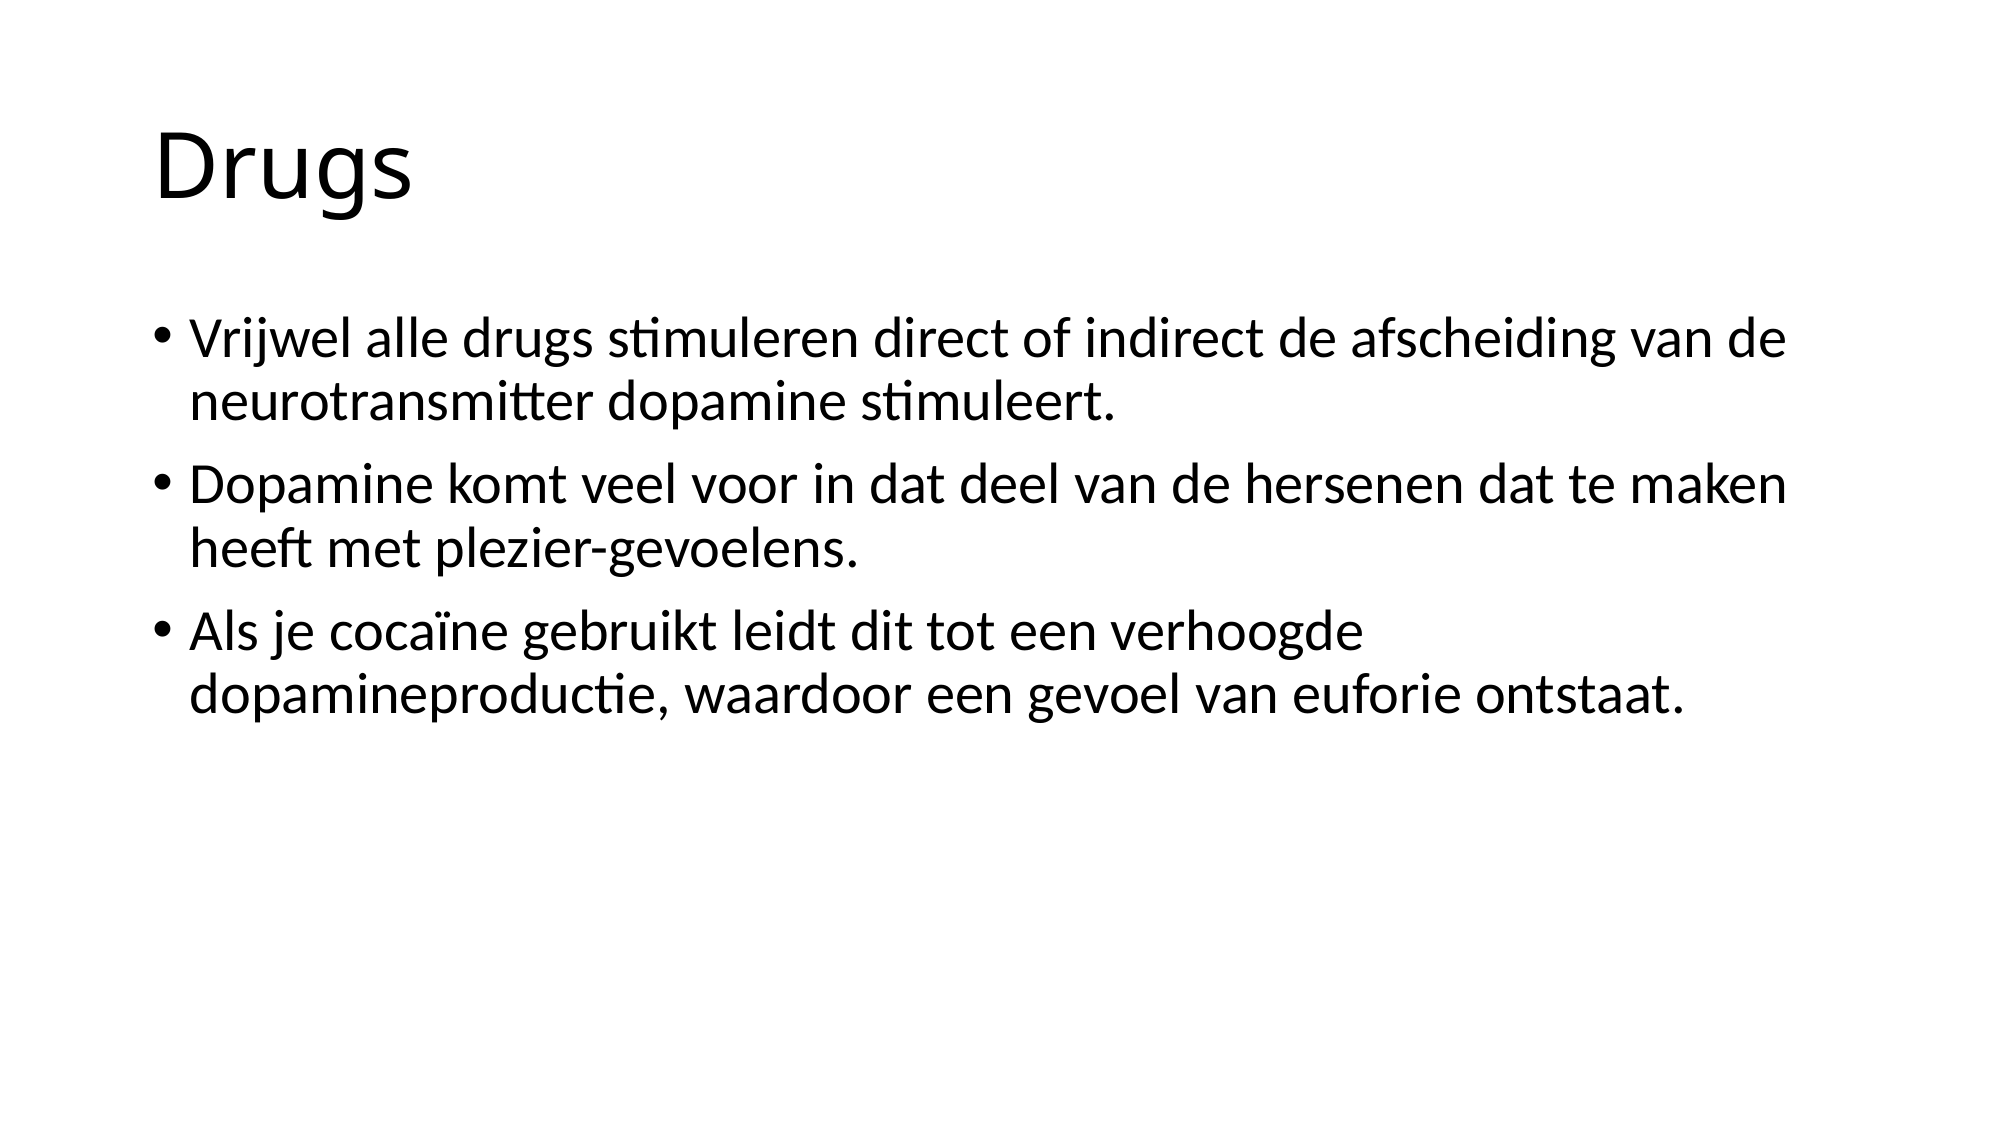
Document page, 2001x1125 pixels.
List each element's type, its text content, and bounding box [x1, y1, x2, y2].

list Vrijwel alle drugs stimuleren direct of indirect de afscheiding van de neurotransmitter dopamine stimuleert. Dopamine komt veel voor in dat deel van de hersenen dat te maken heeft met plezier-gevoelens. Als je cocaïne gebruikt leidt dit tot een verhoogde dopamineproductie, waardoor een gevoel van euforie ontstaat. [137, 299, 1863, 1014]
title Drugs [137, 59, 1863, 278]
